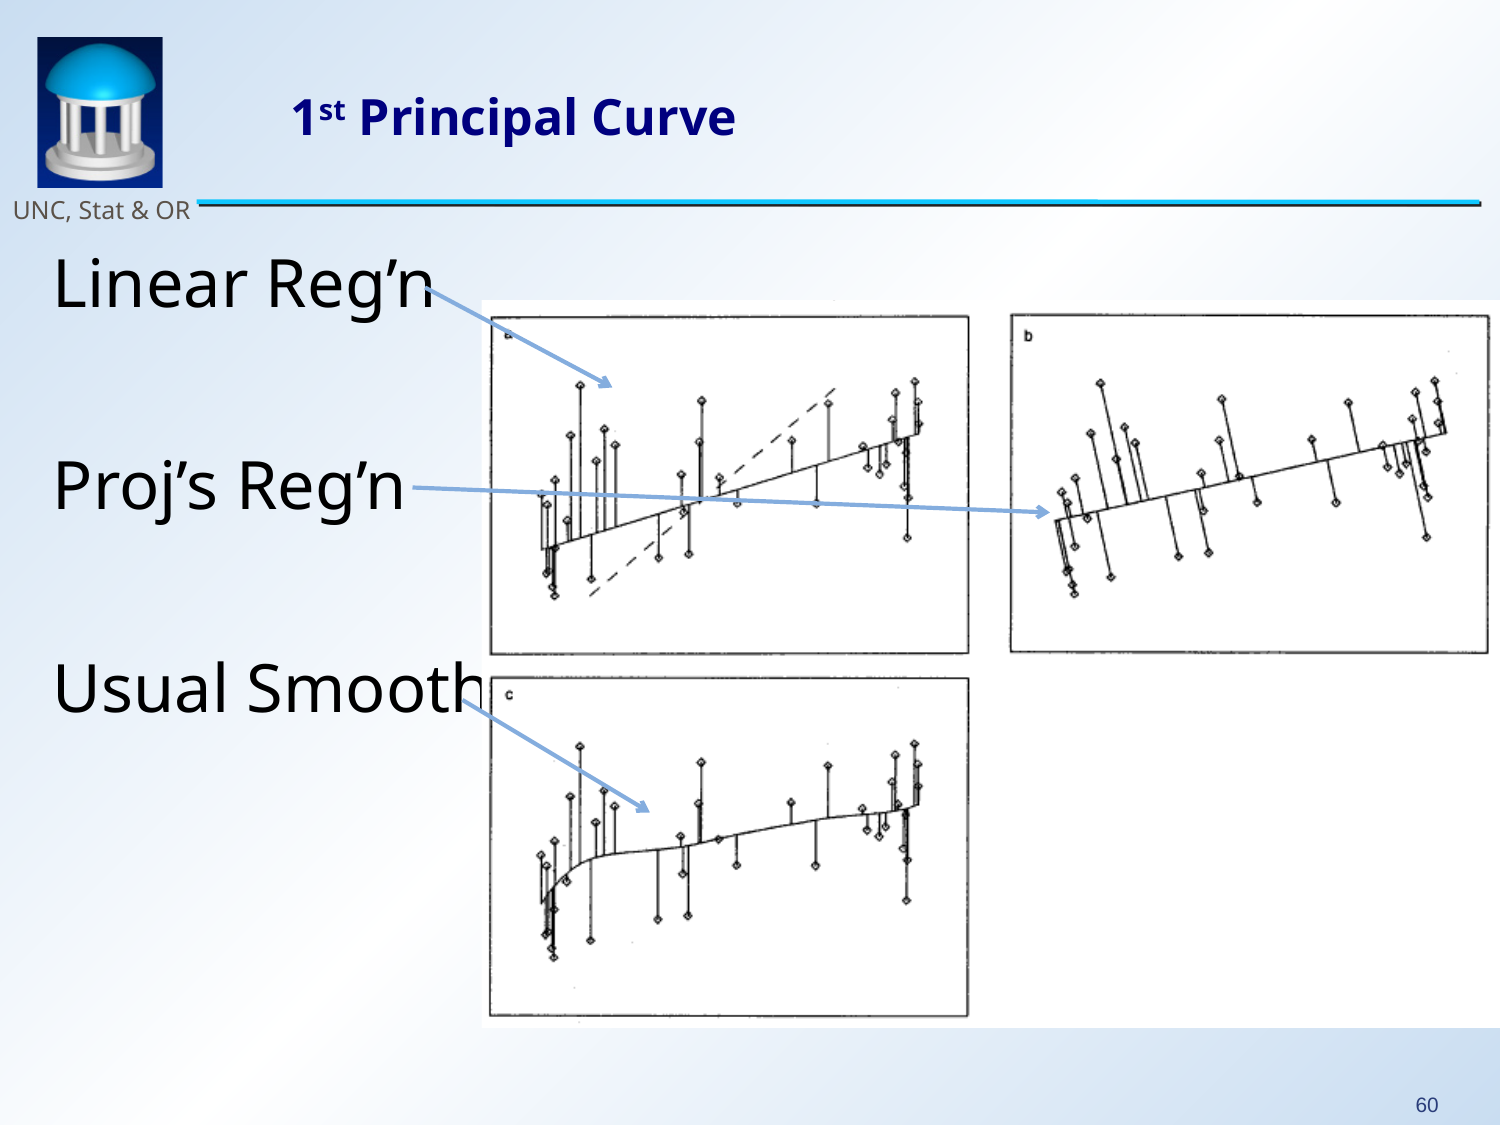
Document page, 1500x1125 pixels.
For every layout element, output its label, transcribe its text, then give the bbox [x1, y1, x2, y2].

list Linear Reg’n Proj’s Reg’n Usual Smooth [37, 224, 1432, 1076]
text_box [424, 287, 613, 388]
picture [481, 299, 1500, 1029]
title 1st Principal Curve [274, 74, 1448, 156]
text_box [462, 699, 651, 813]
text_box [412, 487, 1051, 513]
